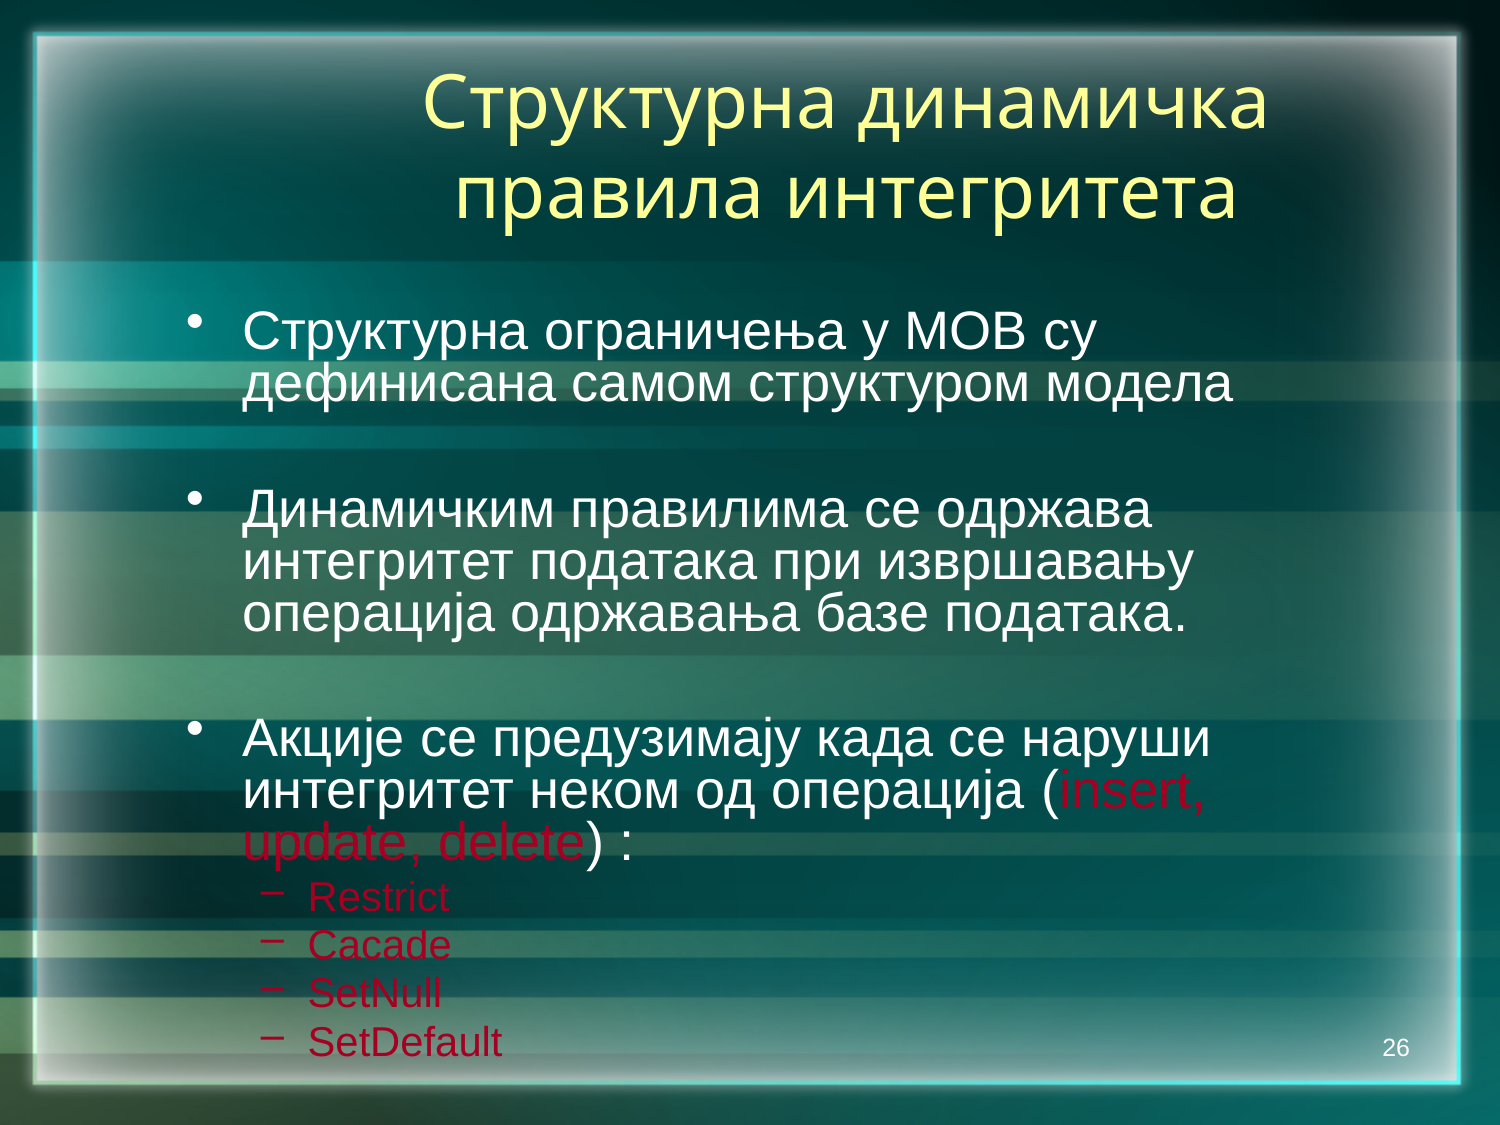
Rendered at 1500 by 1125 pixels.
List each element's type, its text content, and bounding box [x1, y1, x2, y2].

list Структурна ограничења у МОВ су дефинисана самом структуром модела Динамичким правилима се одржава интегритет података при извршавању операција одржавања базе података. Акције се предузимају када се наруши интегритет неком од операција (insert, update, delete) : Restrict Cacade SetNull SetDefault [170, 300, 1363, 988]
title Структурна динамичка правила интегритета [330, 60, 1363, 227]
picture [0, 0, 1500, 1125]
text_box 26 [1074, 1024, 1425, 1088]
